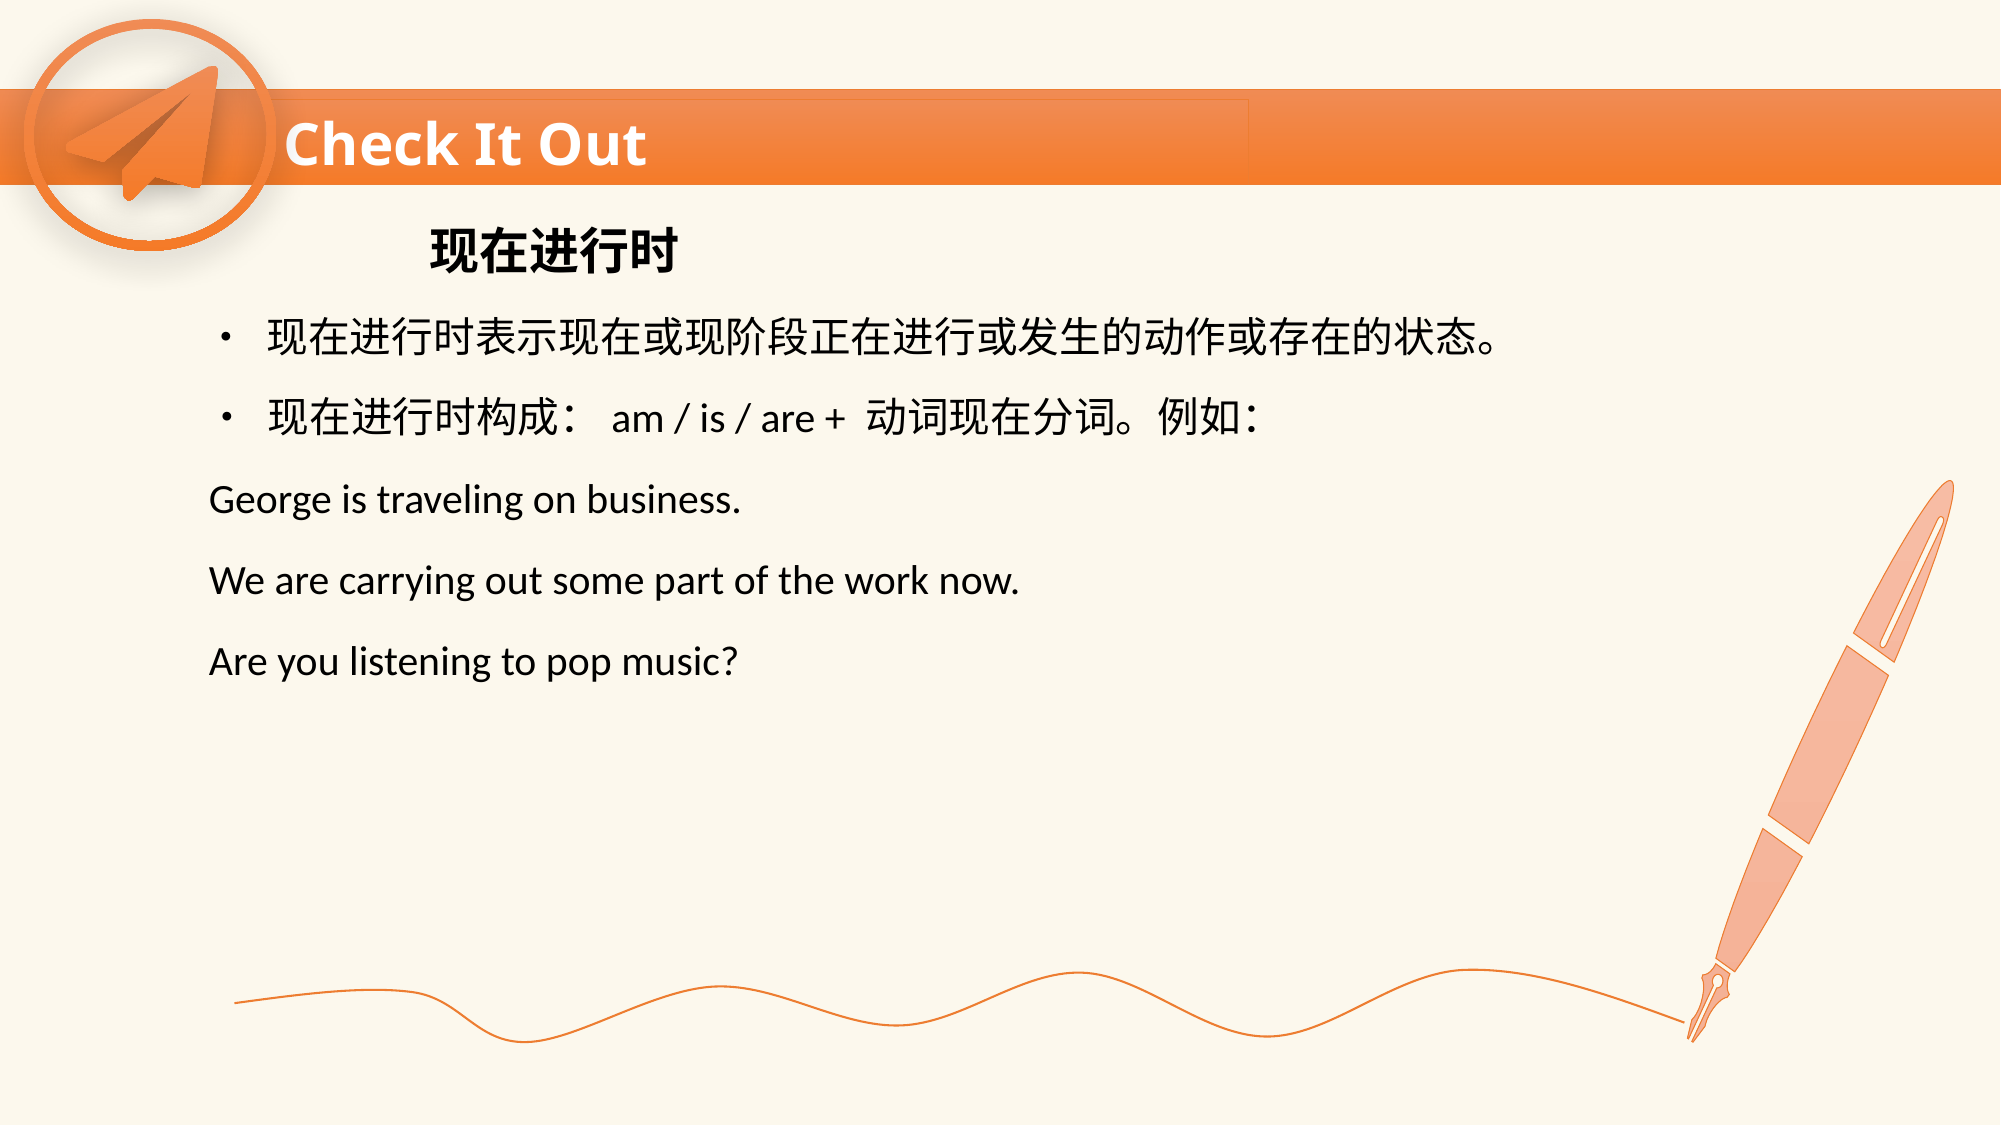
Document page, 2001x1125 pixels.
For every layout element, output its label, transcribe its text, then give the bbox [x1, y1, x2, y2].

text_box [0, 18, 2000, 251]
list 现在进行时 • 现在进行时表示现在或现阶段正在进行或发生的动作或存在的状态。 • 现在进行时构成：am / is / are + 动词现在分词。例如： George is traveling on business. We are carrying out some part of the work now. Are you listening to pop music? [99, 251, 1954, 1032]
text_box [234, 480, 1954, 1043]
